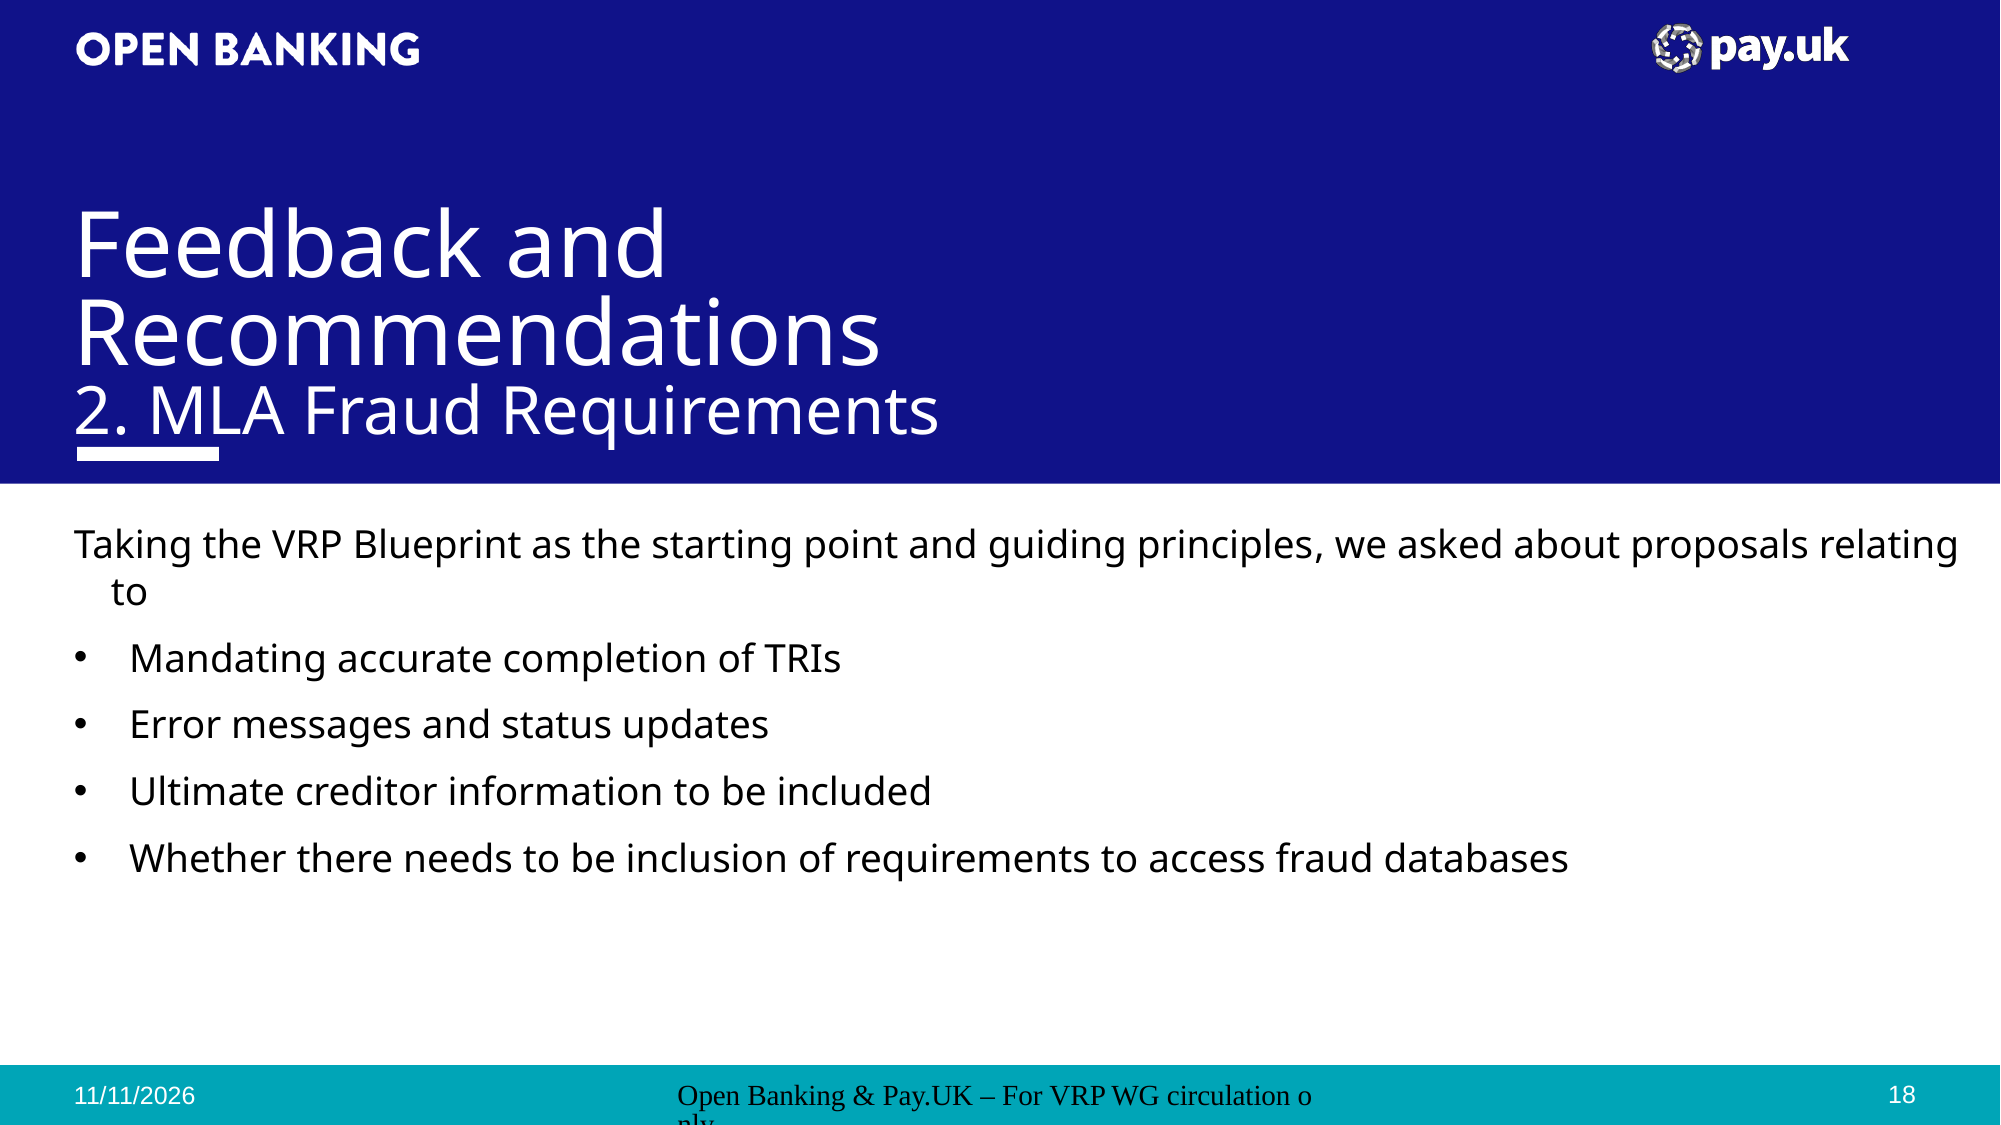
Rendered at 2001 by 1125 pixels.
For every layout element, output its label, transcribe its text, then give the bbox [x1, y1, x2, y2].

slide_number 18 [1412, 1064, 1932, 1124]
picture [1644, 12, 1856, 78]
list Taking the VRP Blueprint as the starting point and guiding principles, we asked about proposals relating to Mandating accurate completion of TRIs Error messages and status updates Ultimate creditor information to be included Whether there needs to be inclusion of requirements to access fraud databases [59, 512, 2000, 1017]
footer Open Banking & Pay.UK – For VRP WG circulation only [662, 1064, 1338, 1124]
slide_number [59, 1065, 509, 1125]
picture [43, 0, 452, 97]
title Feedback and Recommendations 2. MLA Fraud Requirements [59, 163, 1000, 455]
